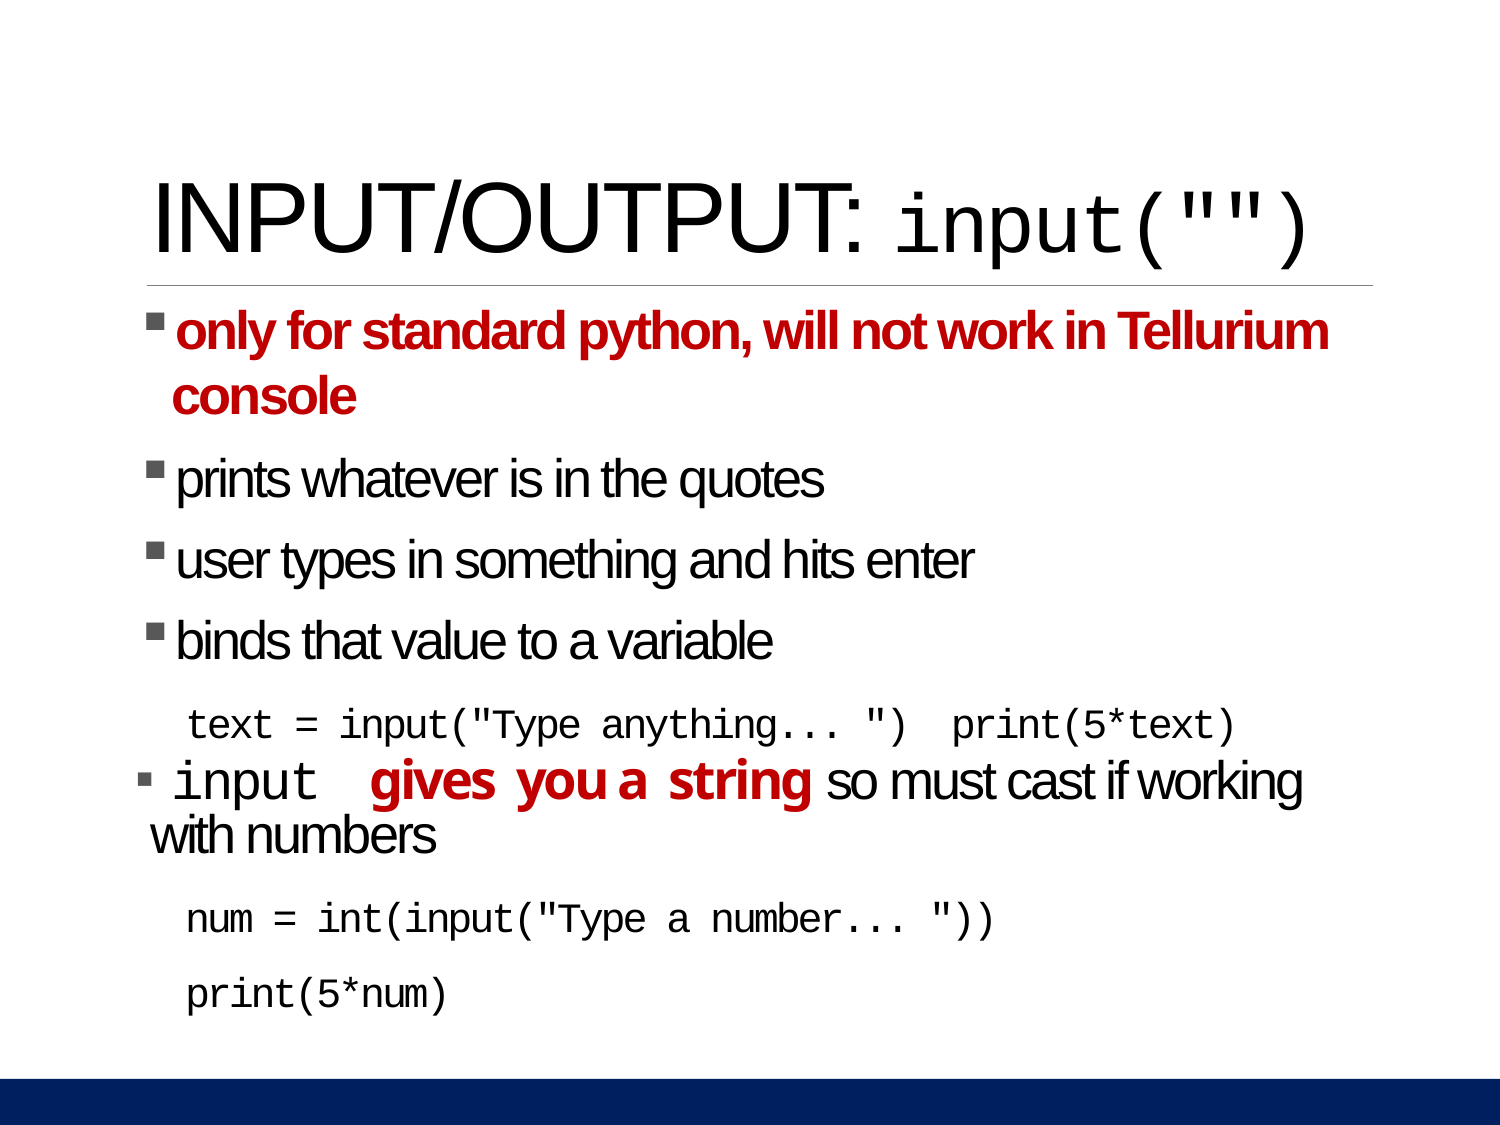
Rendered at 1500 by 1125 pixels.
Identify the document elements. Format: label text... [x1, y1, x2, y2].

text_box only for standard python, will not work in Tellurium console prints whatever is in the quotes user types in something and hits enter binds that value to a variable text = input("Type anything... ") print(5*text) [132, 276, 1350, 747]
title INPUT/OUTPUT: input("") [147, 149, 1450, 340]
text_box input [132, 743, 337, 811]
text_box gives you a string so must cast if working [367, 743, 1450, 811]
text_box with numbers num = int(input("Type a number... ")) print(5*num) [147, 771, 1113, 1017]
